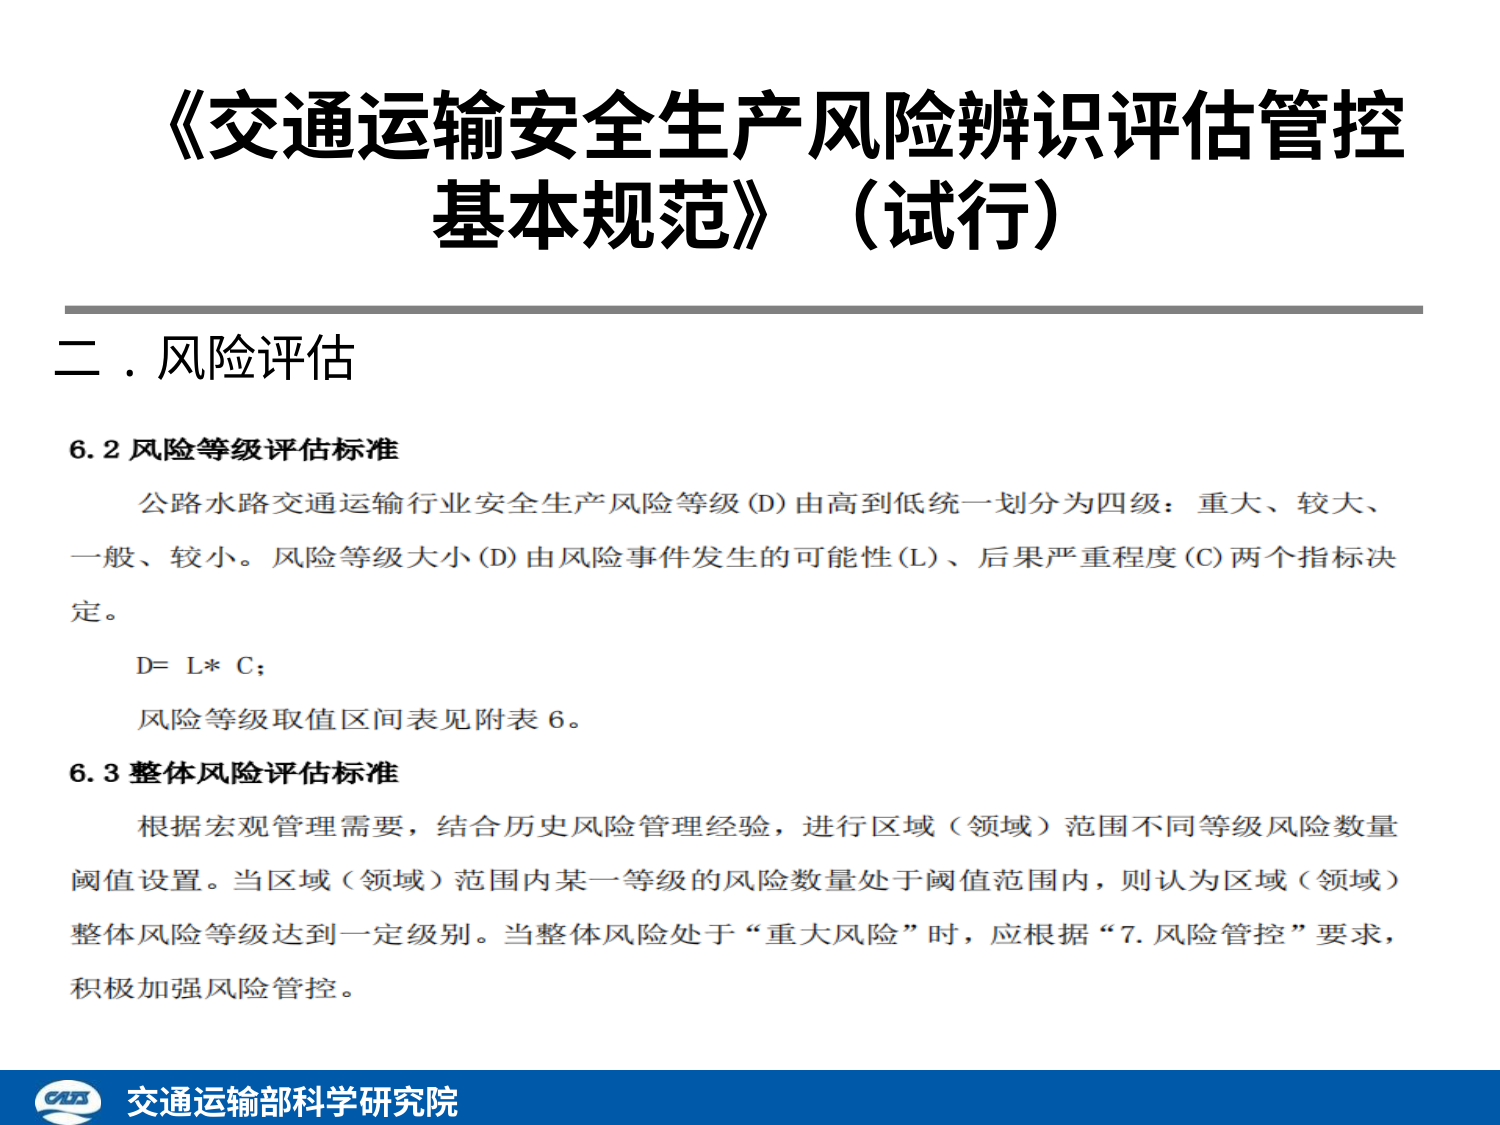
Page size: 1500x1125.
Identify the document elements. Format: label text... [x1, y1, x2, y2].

picture [0, 1070, 1500, 1125]
text_box 《交通运输安全生产风险辨识评估管控基本规范》（试行） [89, 70, 1449, 266]
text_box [37, 424, 1427, 1014]
text_box 二.风险评估 [38, 306, 1500, 394]
